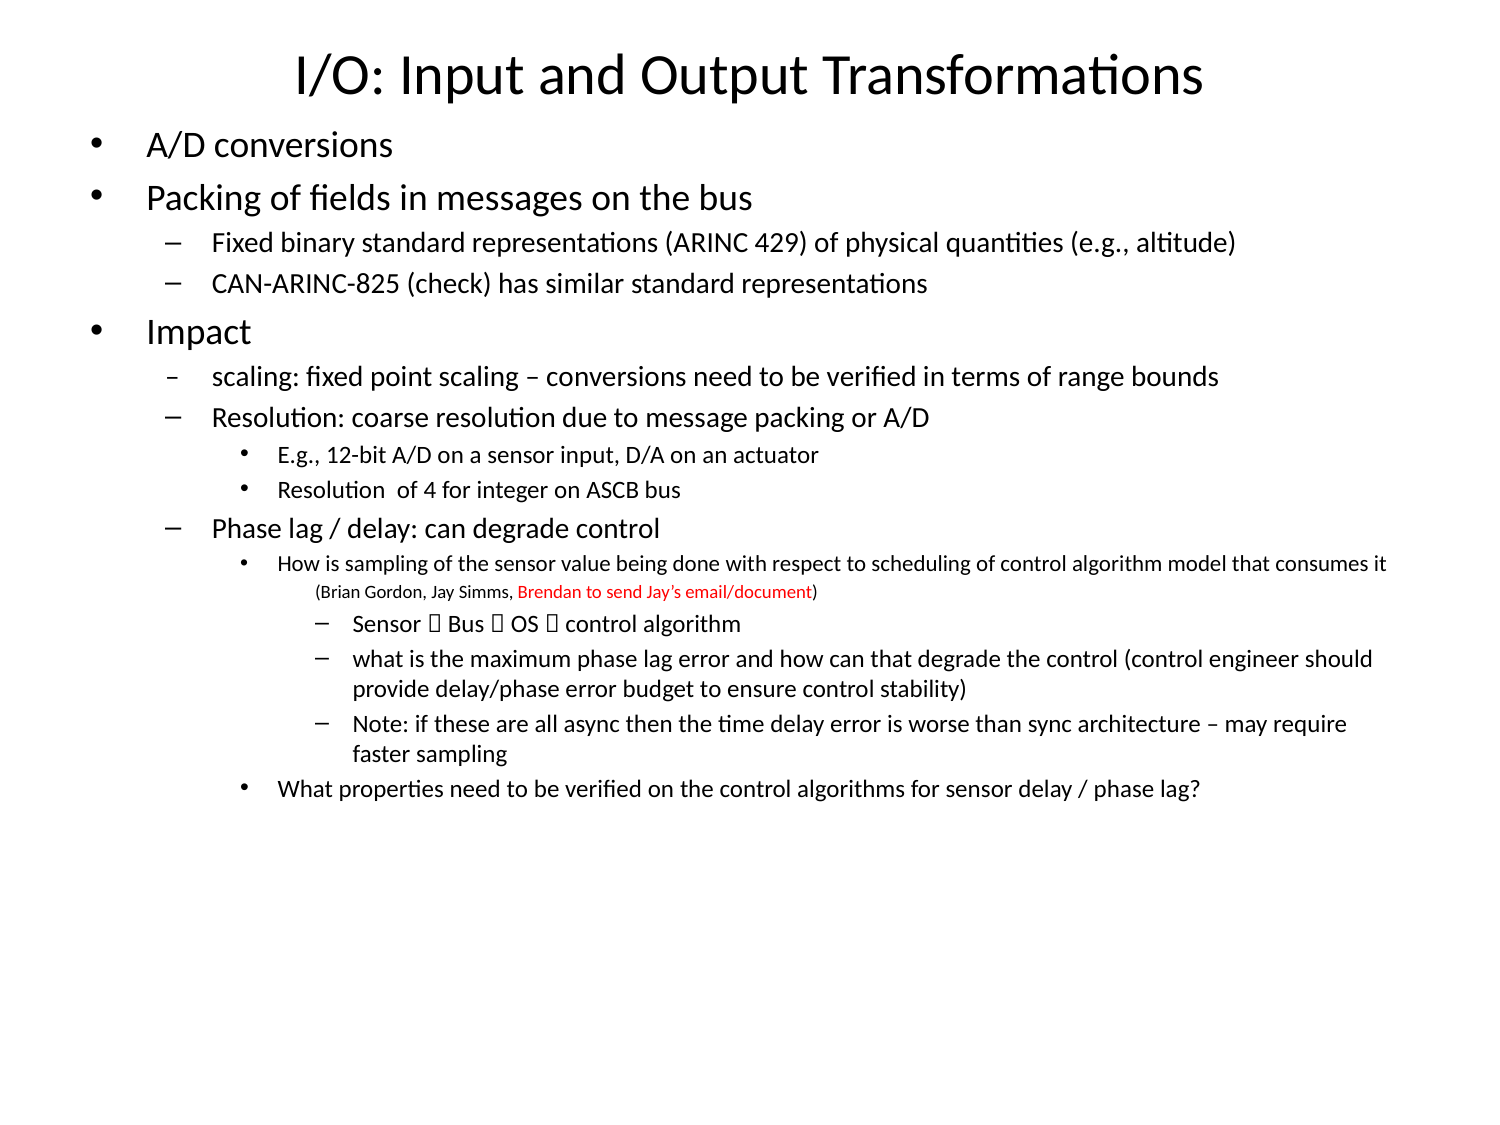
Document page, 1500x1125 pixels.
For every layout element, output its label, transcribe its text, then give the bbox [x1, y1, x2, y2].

title I/O: Input and Output Transformations [49, 37, 1463, 106]
list A/D conversions Packing of fields in messages on the bus Fixed binary standard representations (ARINC 429) of physical quantities (e.g., altitude) CAN-ARINC-825 (check) has similar standard representations Impact – scaling: fixed point scaling – conversions need to be verified in terms of range bounds Resolution: coarse resolution due to message packing or A/D E.g., 12-bit A/D on a sensor input, D/A on an actuator Resolution of 4 for integer on ASCB bus Phase lag / delay: can degrade control How is sampling of the sensor value being done with respect to scheduling of control algorithm model that consumes it (Brian Gordon, Jay Simms, Brendan to send Jay’s email/document) Sensor  Bus  OS  control algorithm what is the maximum phase lag error and how can that degrade the control (control engineer should provide delay/phase error budget to ensure control stability) Note: if these are all async then the time delay error is worse than sync architecture – may require faster sampling What properties need to be verified on the control algorithms for sensor delay / phase lag? [74, 112, 1426, 931]
